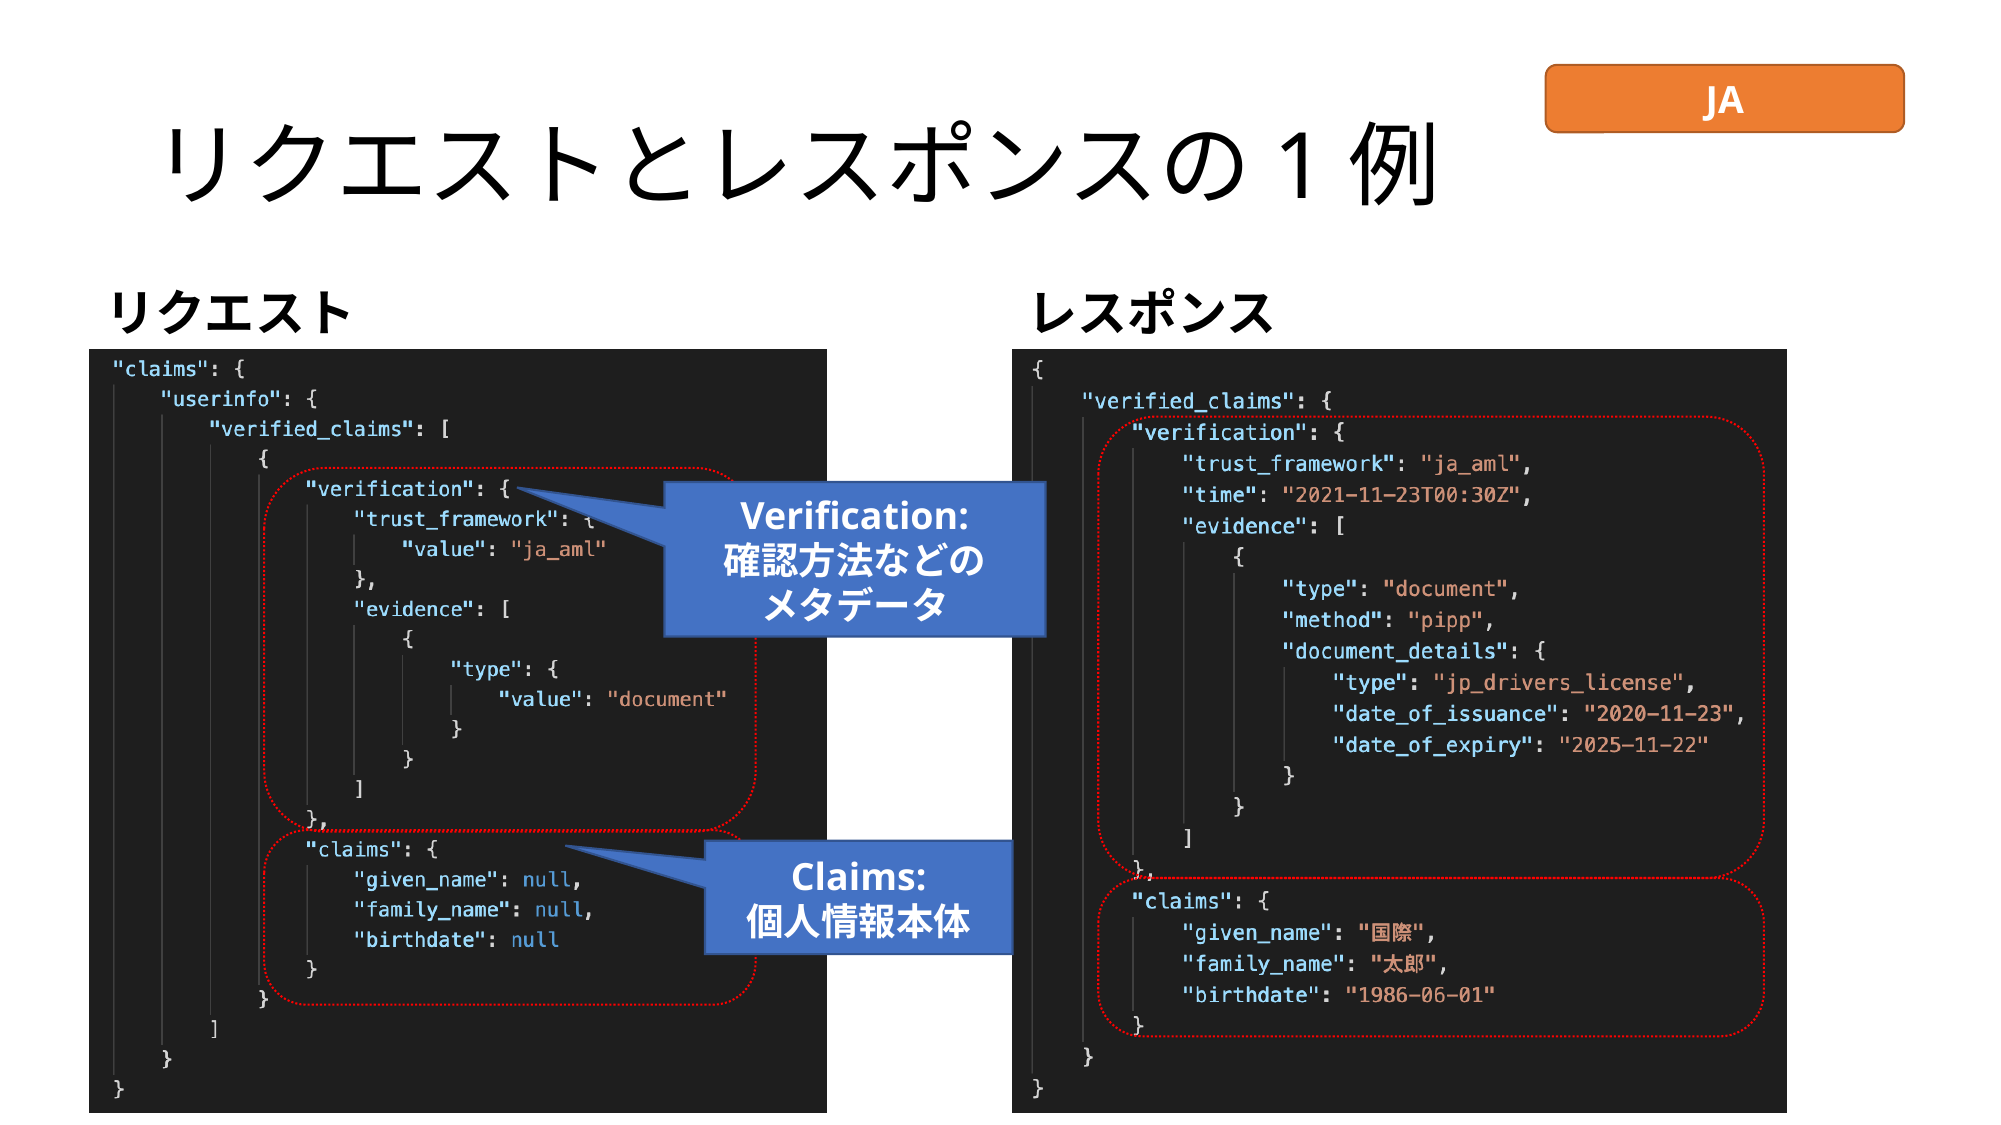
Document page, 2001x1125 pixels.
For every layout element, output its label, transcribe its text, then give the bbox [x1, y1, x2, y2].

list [89, 349, 827, 1113]
list リクエスト [90, 275, 937, 350]
list レスポンス [1012, 275, 1863, 350]
text_box JA [1544, 63, 1906, 134]
text_box Verification: 確認方法などの メタデータ [827, 480, 1012, 638]
text_box Claims: 個人情報本体 [827, 839, 1012, 956]
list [1012, 349, 1787, 1113]
title リクエストとレスポンスの1例 [137, 59, 1863, 278]
